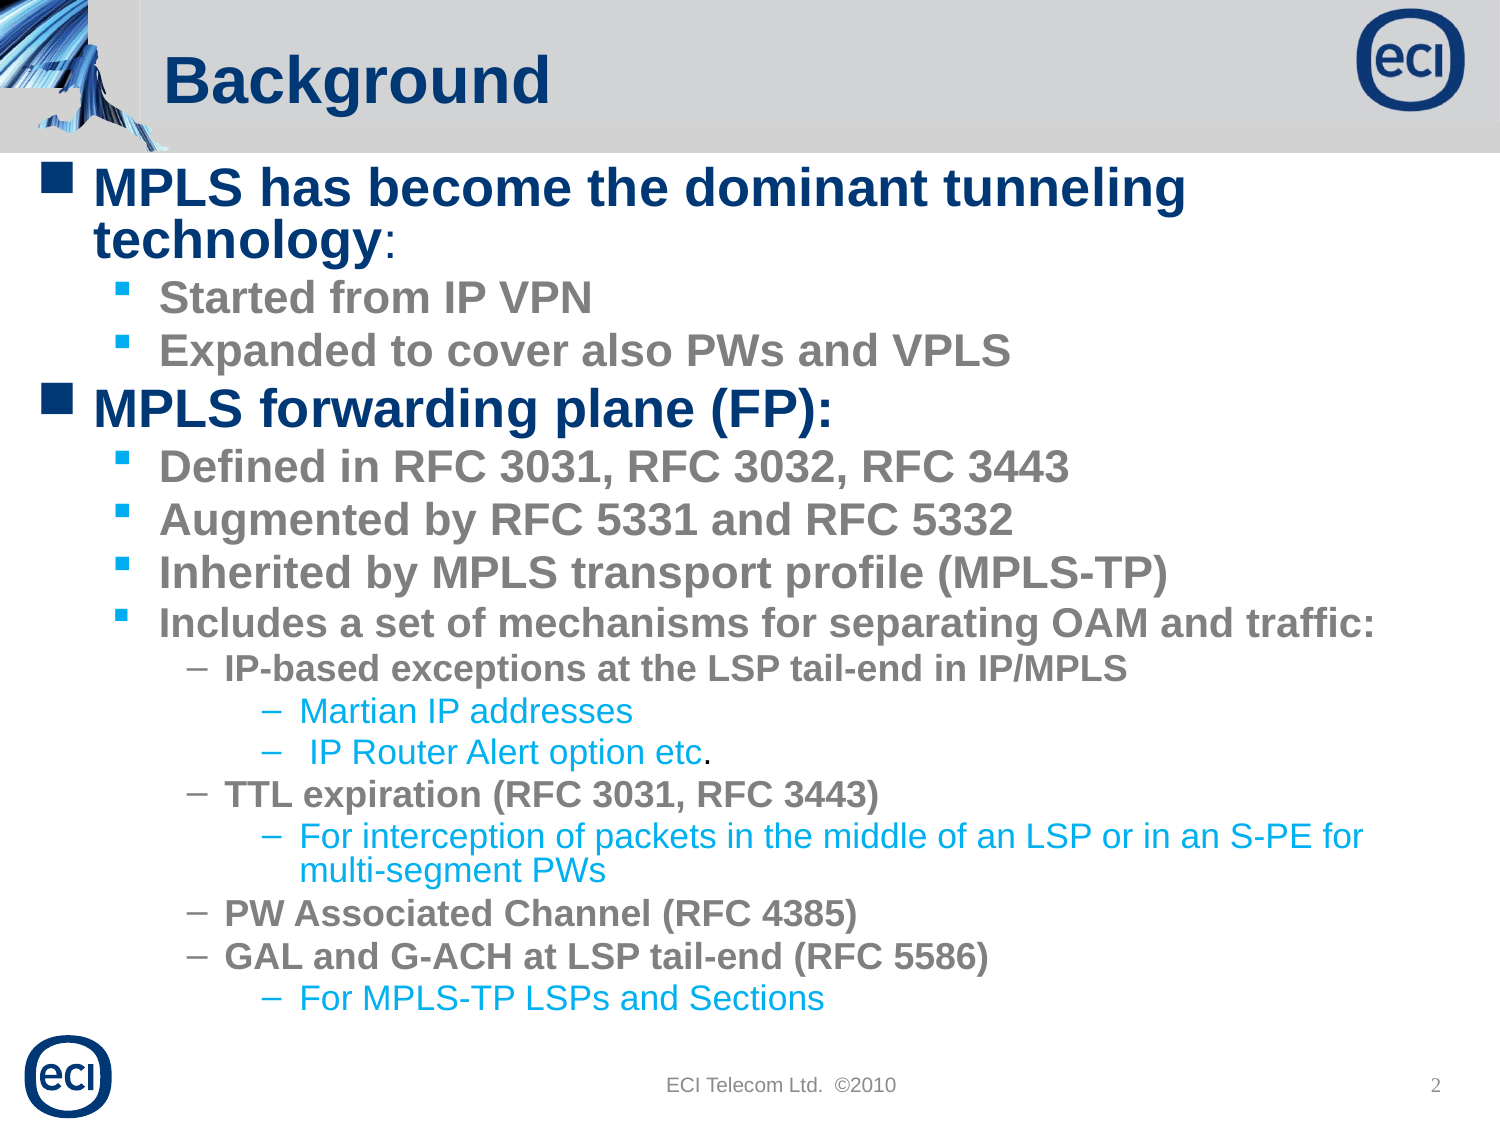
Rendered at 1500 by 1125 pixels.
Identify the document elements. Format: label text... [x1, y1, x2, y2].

footer ECI Telecom Ltd. ©2010 [543, 1054, 1019, 1115]
list MPLS has become the dominant tunneling technology: Started from IP VPN Expanded to cover also PWs and VPLS MPLS forwarding plane (FP): Defined in RFC 3031, RFC 3032, RFC 3443 Augmented by RFC 5331 and RFC 5332 Inherited by MPLS transport profile (MPLS-TP) Includes a set of mechanisms for separating OAM and traffic: IP-based exceptions at the LSP tail-end in IP/MPLS Martian IP addresses IP Router Alert option etc. TTL expiration (RFC 3031, RFC 3443) For interception of packets in the middle of an LSP or in an S-PE for multi-segment PWs PW Associated Channel (RFC 4385) GAL and G-ACH at LSP tail-end (RFC 5586) For MPLS-TP LSPs and Sections [21, 156, 1471, 1053]
picture [0, 0, 170, 152]
slide_number 2 [1106, 1054, 1457, 1115]
picture [139, 0, 1500, 121]
title Background [147, 25, 1426, 129]
